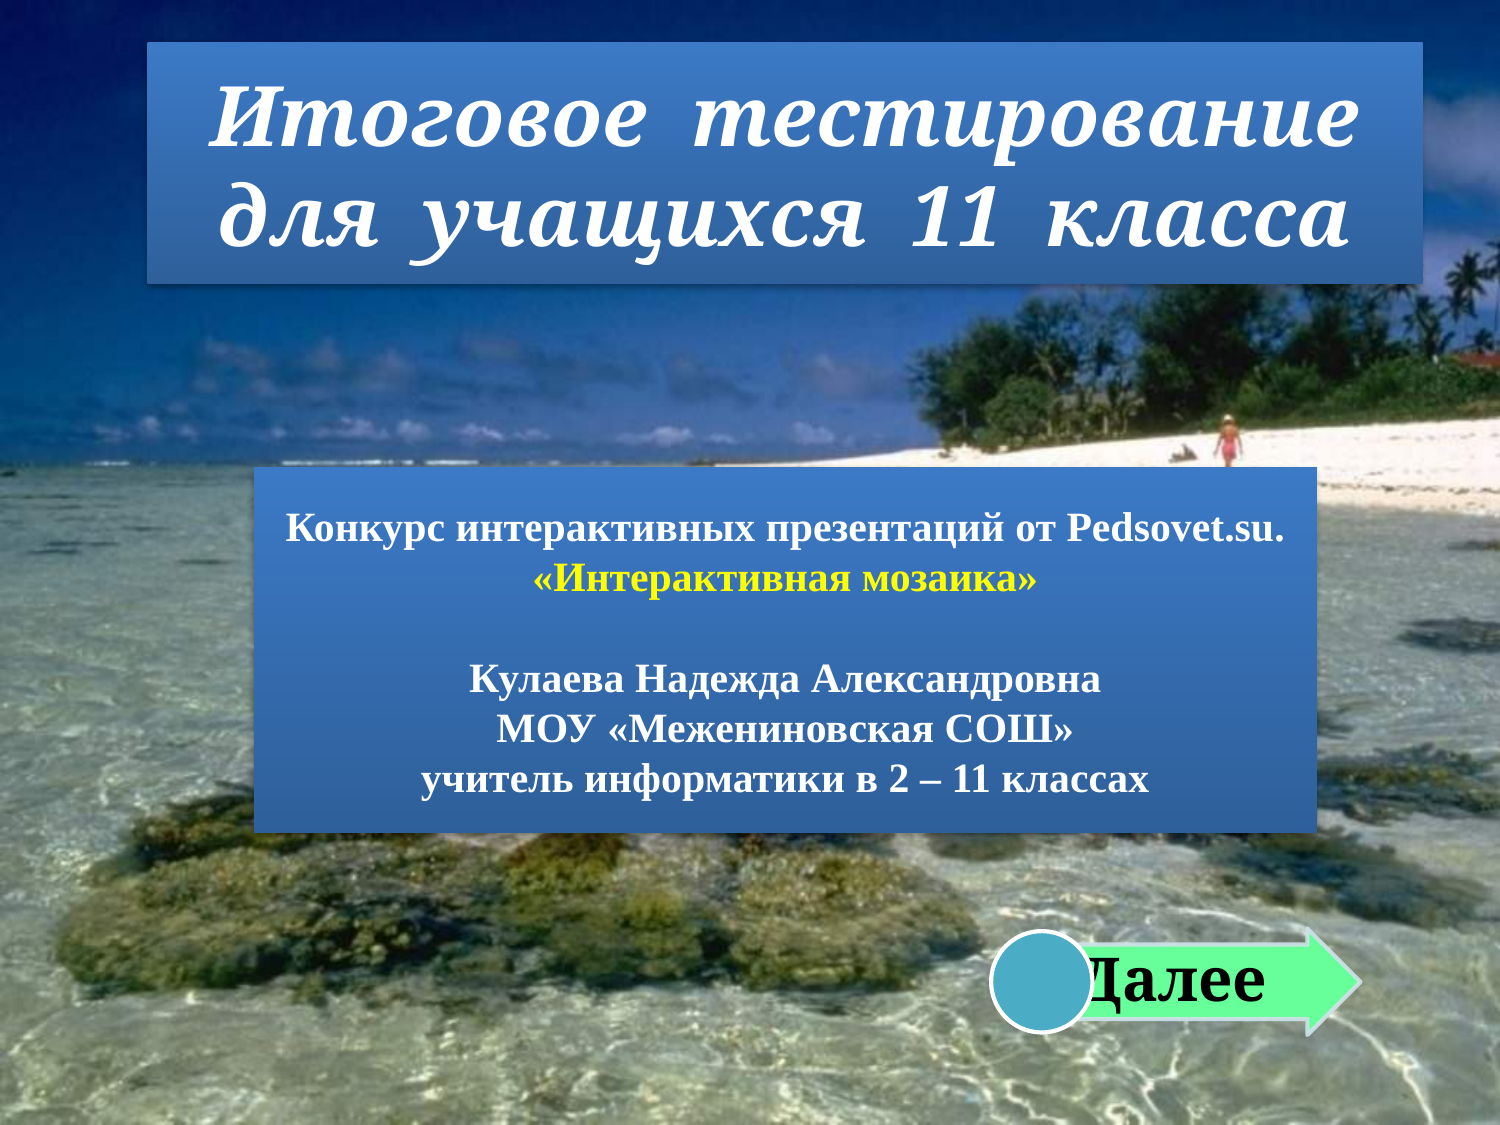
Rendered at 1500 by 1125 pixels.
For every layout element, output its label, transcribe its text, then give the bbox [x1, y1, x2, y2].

picture [0, 0, 1500, 1125]
title Итоговое тестирование для учащихся 11 класса [147, 42, 1423, 284]
text_box Конкурс интерактивных презентаций от Pedsovet.su. «Интерактивная мозаика» Кулаева Надежда Александровна МОУ «Межениновская СОШ» учитель информатики в 2 – 11 классах [253, 467, 1317, 833]
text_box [950, 892, 1428, 1071]
